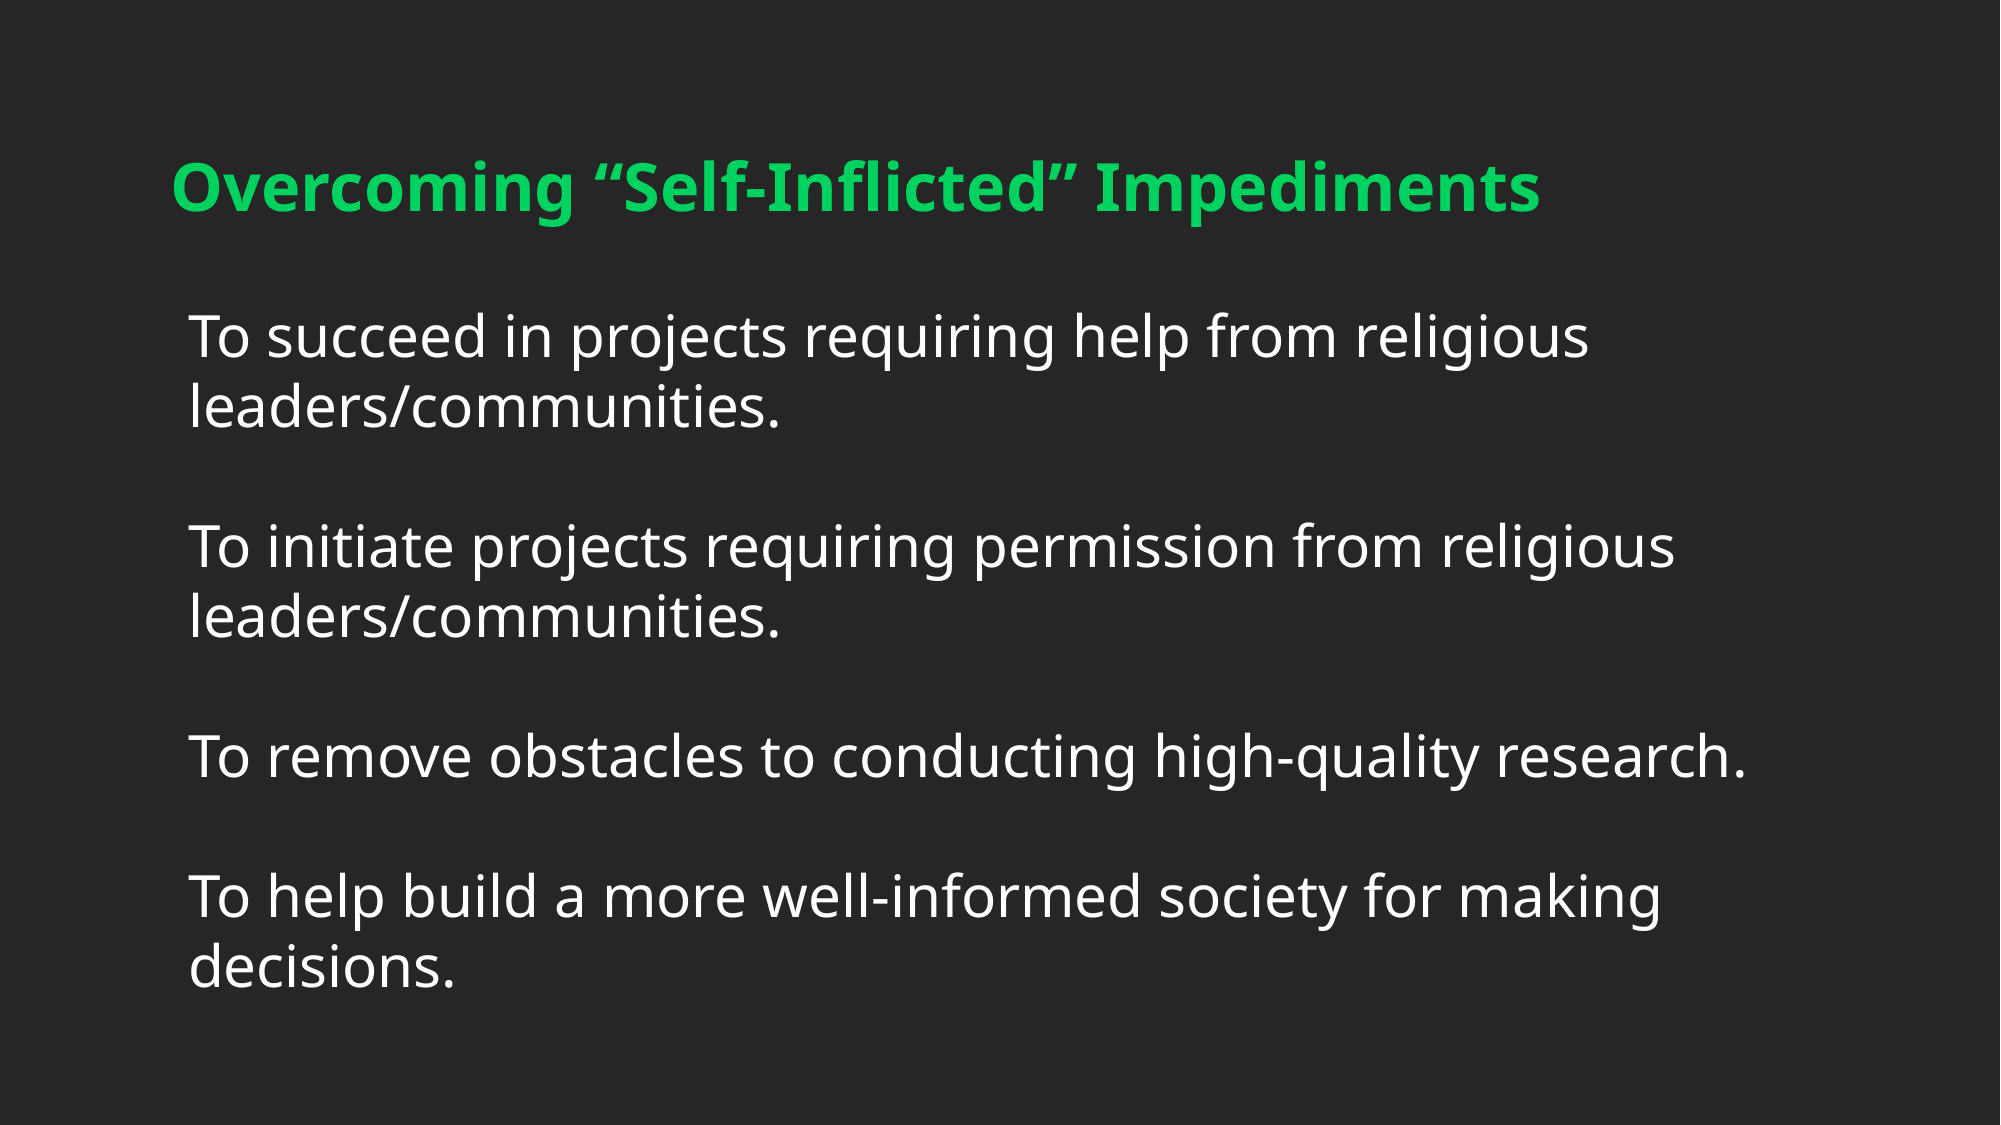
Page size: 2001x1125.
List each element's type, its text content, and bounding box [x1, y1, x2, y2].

title Overcoming “Self-Inflicted” Impediments [155, 56, 1676, 260]
text_box To succeed in projects requiring help from religious leaders/communities. To initiate projects requiring permission from religious leaders/communities. To remove obstacles to conducting high-quality research. To help build a more well-informed society for making decisions. [173, 292, 1842, 1007]
